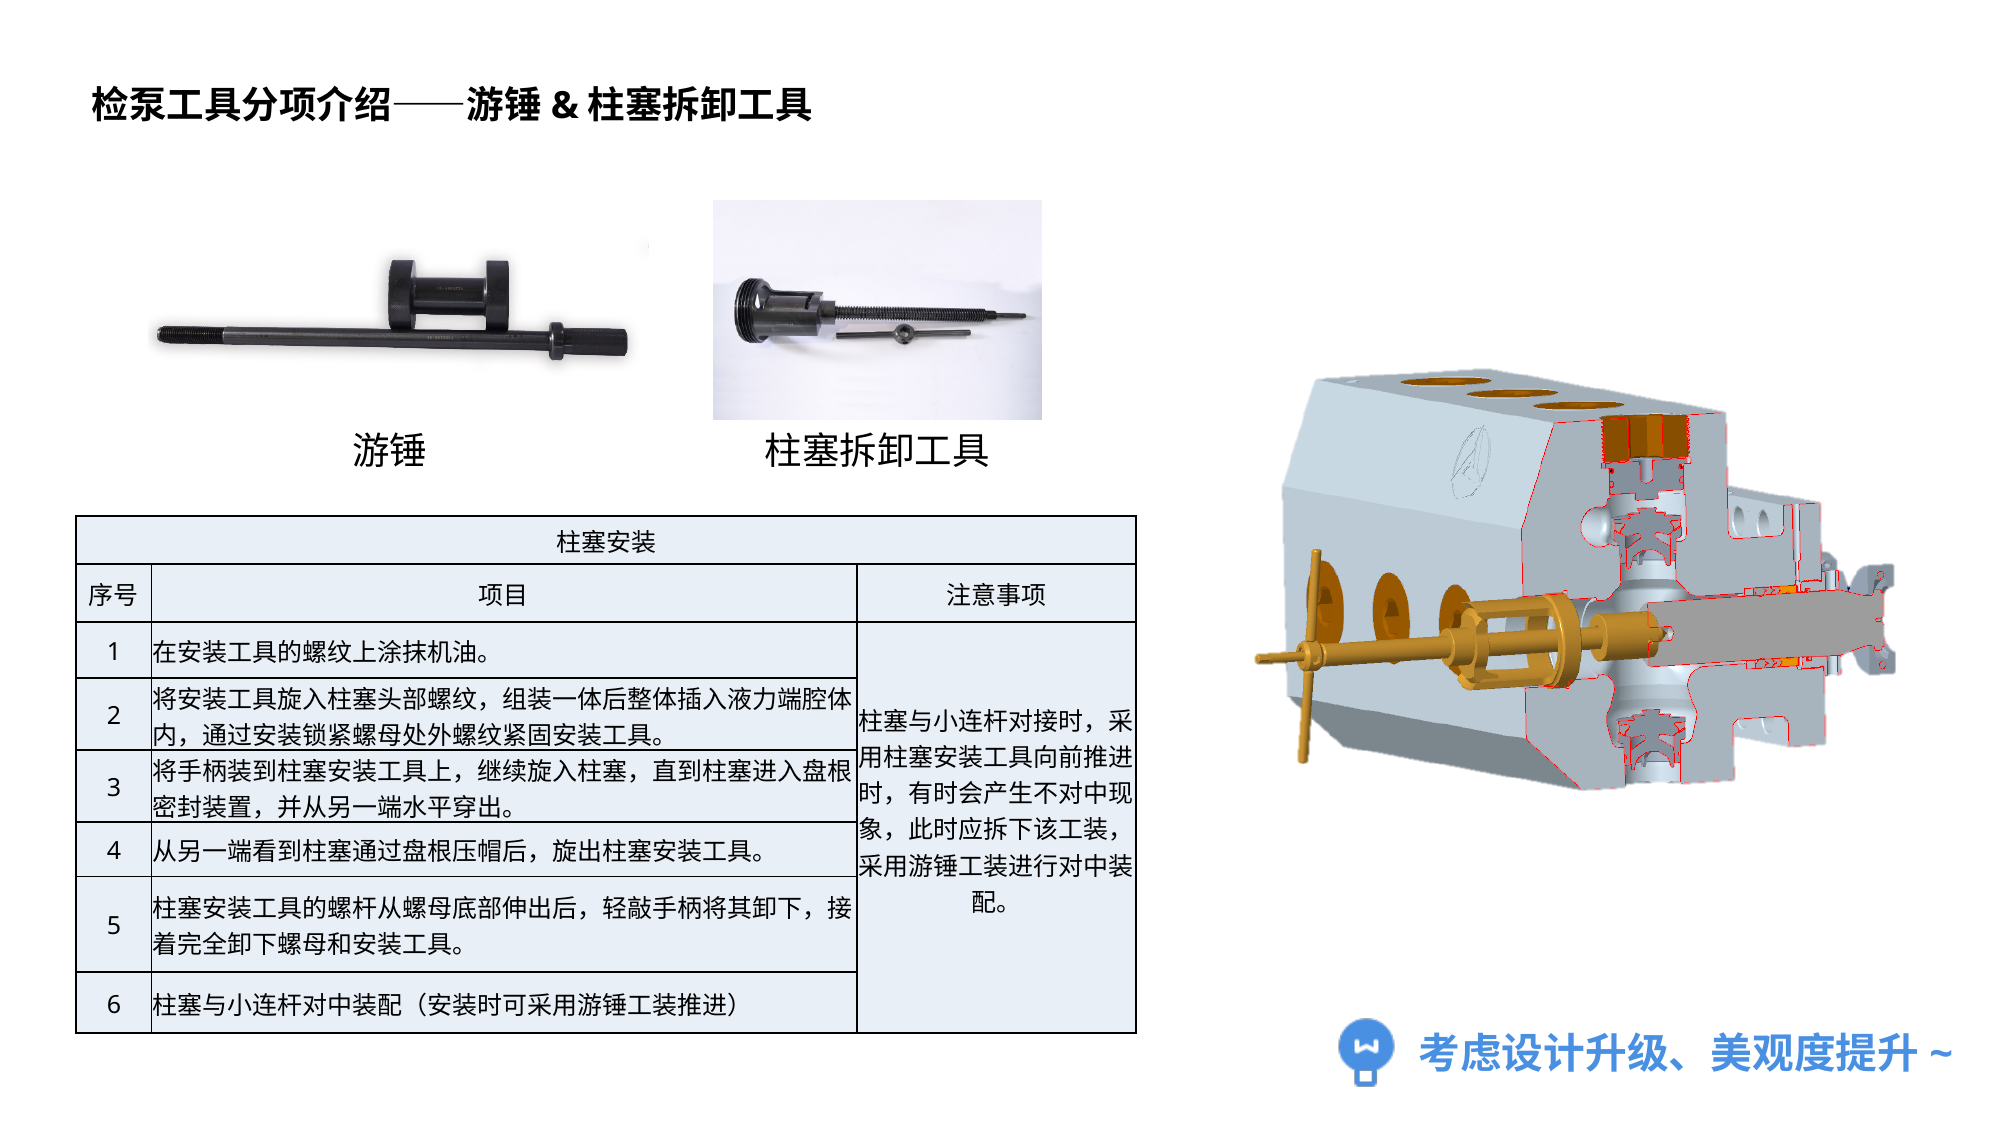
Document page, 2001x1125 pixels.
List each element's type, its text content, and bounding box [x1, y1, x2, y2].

text_box 柱塞拆卸工具 [732, 420, 1023, 480]
table_cell 从另一端看到柱塞通过盘根压帽后，旋出柱塞安装工具。 [152, 823, 856, 876]
text_box 考虑设计升级、美观度提升~ [1404, 1019, 1990, 1085]
table_cell 项目 [152, 565, 856, 621]
table_header 柱塞安装 [77, 517, 1135, 563]
table_cell 将手柄装到柱塞安装工具上，继续旋入柱塞，直到柱塞进入盘根密封装置，并从另一端水平穿出。 [152, 751, 856, 821]
picture [713, 200, 1042, 420]
table_cell 5 [77, 877, 151, 971]
table_cell 2 [77, 679, 151, 749]
table_cell 3 [77, 751, 151, 821]
table_cell 将安装工具旋入柱塞头部螺纹，组装一体后整体插入液力端腔体内，通过安装锁紧螺母处外螺纹紧固安装工具。 [152, 679, 856, 749]
table_cell 6 [77, 973, 151, 1032]
table_cell 序号 [77, 565, 151, 621]
table_cell 4 [77, 823, 151, 876]
table_cell 柱塞与小连杆对中装配（安装时可采用游锤工装推进） [152, 973, 856, 1032]
table_cell 柱塞与小连杆对接时，采用柱塞安装工具向前推进时，有时会产生不对中现象，此时应拆下该工装，采用游锤工装进行对中装配。 [858, 623, 1135, 1032]
table_cell 1 [77, 623, 151, 677]
table_cell 注意事项 [858, 565, 1135, 621]
picture [1328, 1014, 1404, 1090]
picture [1251, 348, 1909, 804]
text_box 检泵工具分项介绍——游锤&柱塞拆卸工具 [77, 73, 828, 134]
table_cell 柱塞安装工具的螺杆从螺母底部伸出后，轻敲手柄将其卸下，接着完全卸下螺母和安装工具。 [152, 877, 856, 971]
picture [148, 174, 649, 450]
text_box 游锤 [337, 450, 459, 480]
table_cell 在安装工具的螺纹上涂抹机油。 [152, 623, 856, 677]
